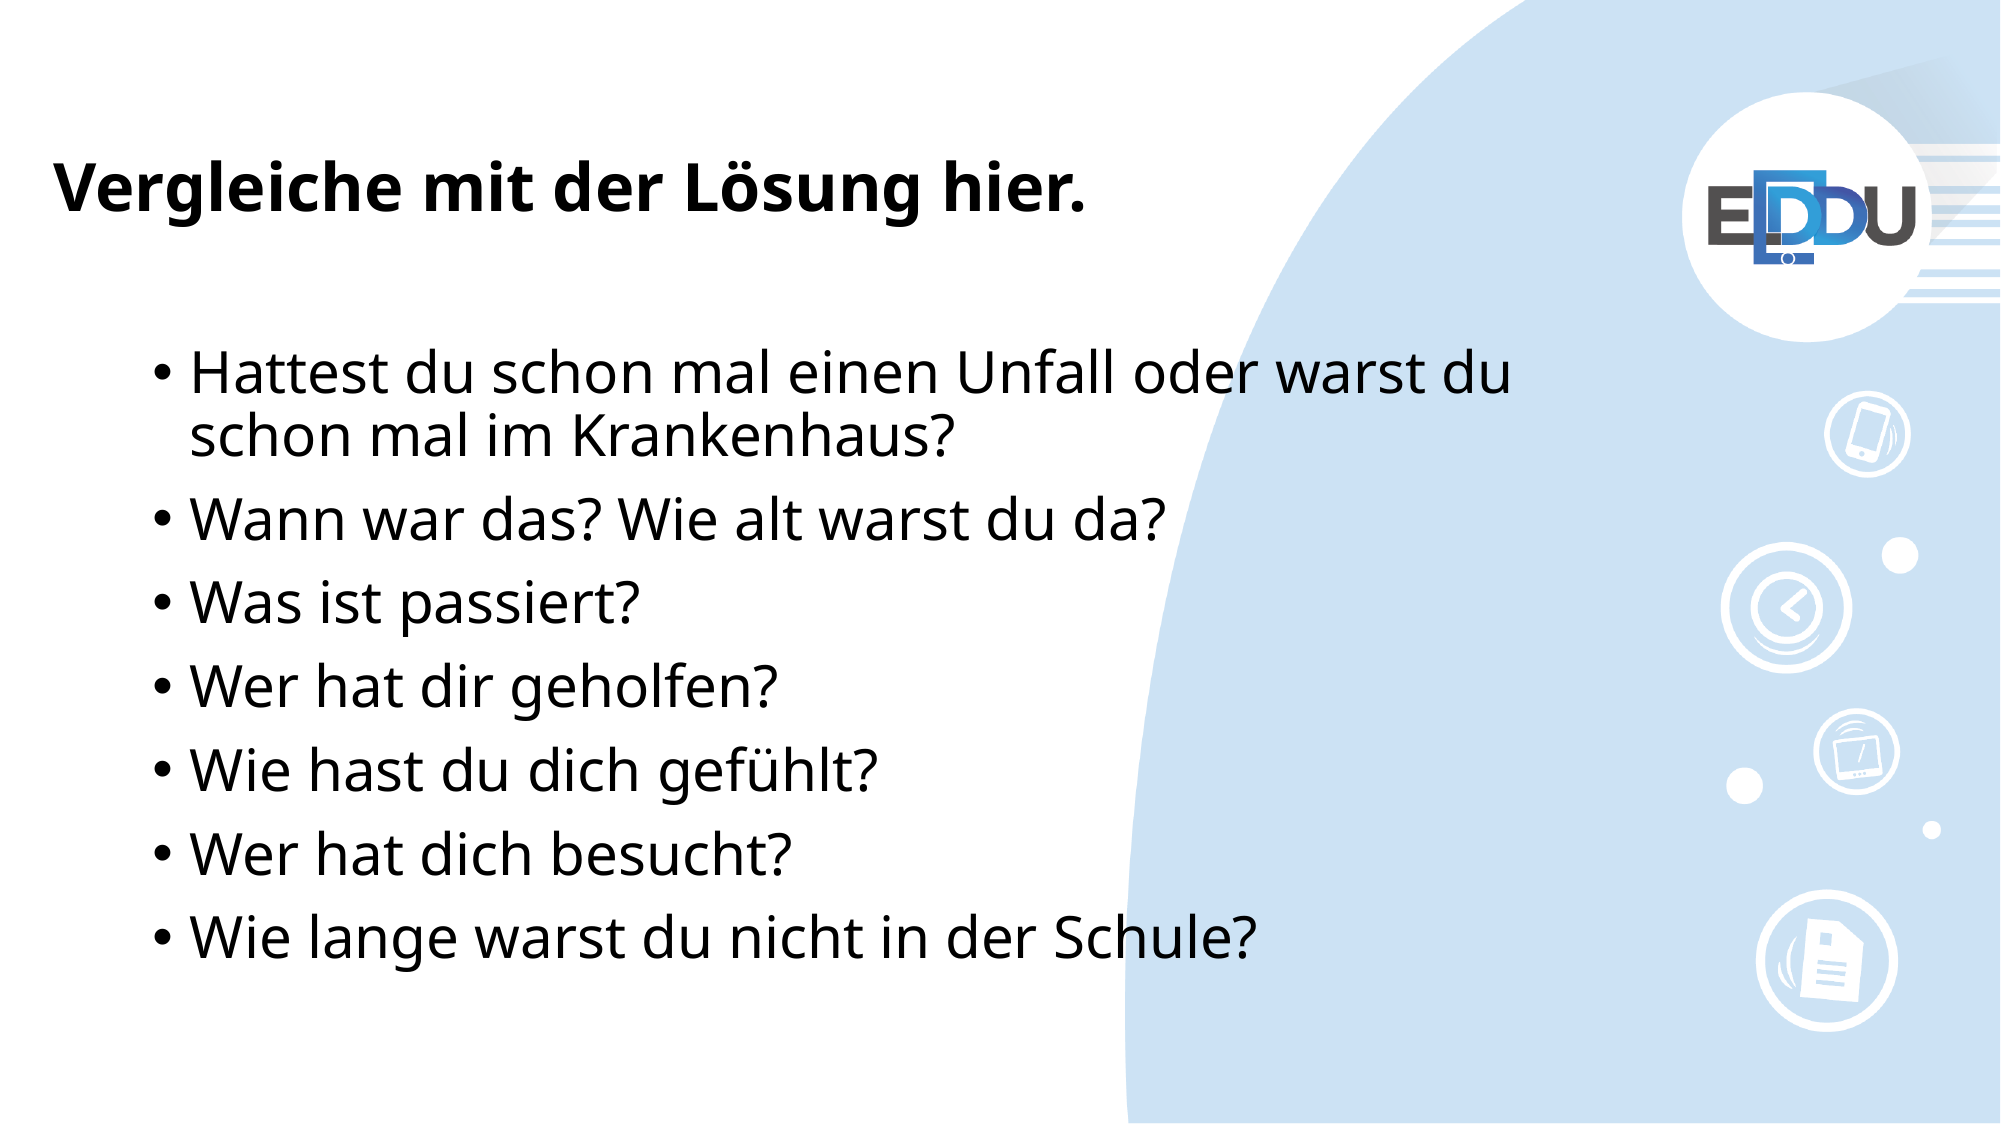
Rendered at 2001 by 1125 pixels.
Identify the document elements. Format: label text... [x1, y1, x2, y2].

picture [0, 0, 2001, 1125]
list Hattest du schon mal einen Unfall oder warst du schon mal im Krankenhaus? Wann war das? Wie alt warst du da? Was ist passiert? Wer hat dir geholfen? Wie hast du dich gefühlt? Wer hat dich besucht? Wie lange warst du nicht in der Schule? [137, 335, 1595, 1014]
title Vergleiche mit der Lösung hier. [38, 102, 1595, 278]
